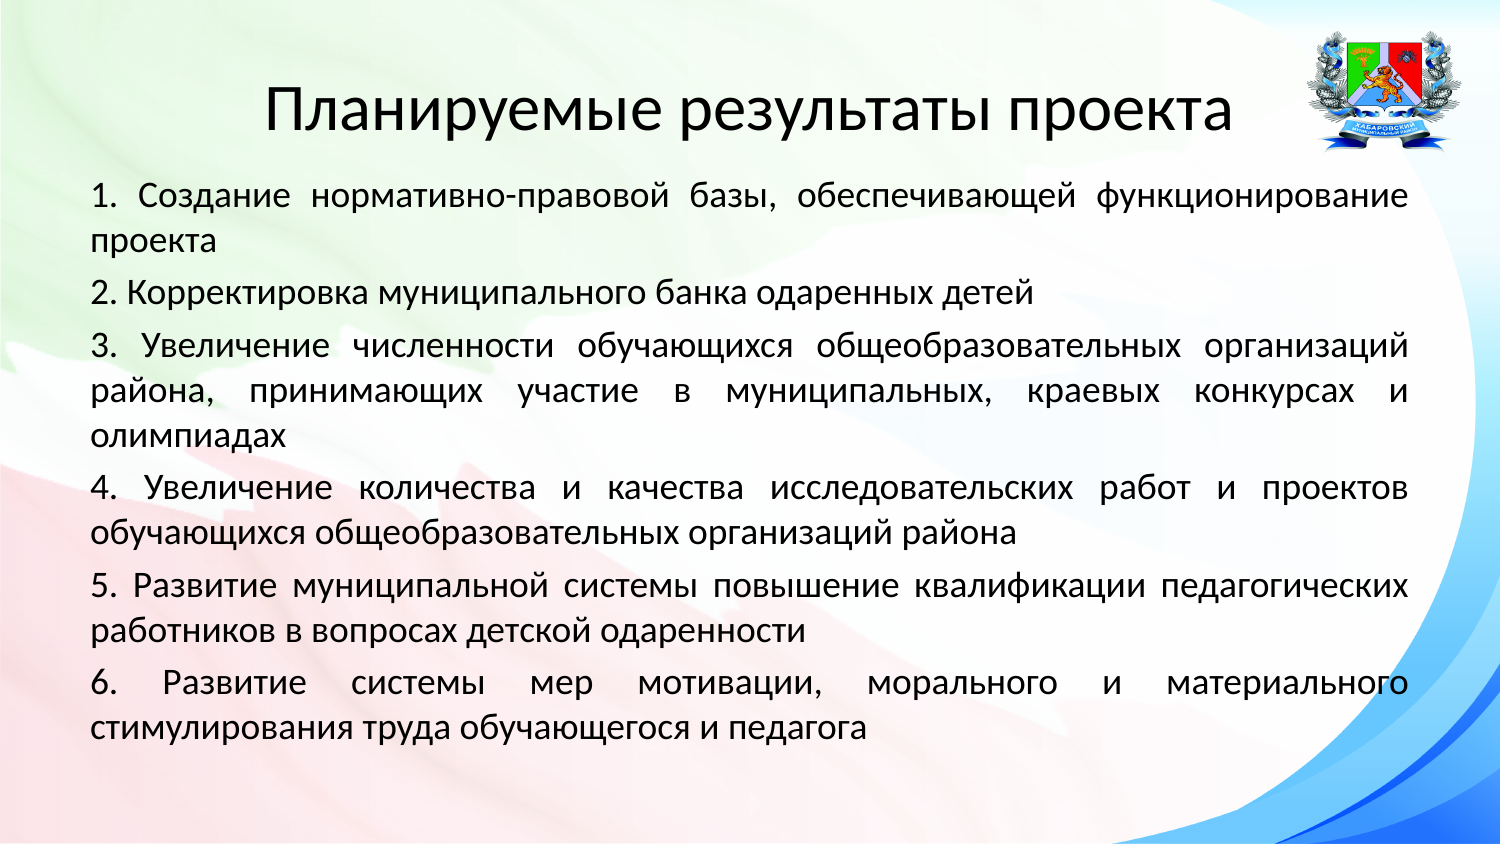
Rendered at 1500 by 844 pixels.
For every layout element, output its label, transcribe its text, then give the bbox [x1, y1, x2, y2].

title Планируемые результаты проекта [74, 33, 1426, 161]
list 1. Создание нормативно-правовой базы, обеспечивающей функционирование проекта 2. Корректировка муниципального банка одаренных детей 3. Увеличение численности обучающихся общеобразовательных организаций района, принимающих участие в муниципальных, краевых конкурсах и олимпиадах 4. Увеличение количества и качества исследовательских работ и проектов обучающихся общеобразовательных организаций района 5. Развитие муниципальной системы повышение квалификации педагогических работников в вопросах детской одаренности 6. Развитие системы мер мотивации, морального и материального стимулирования труда обучающегося и педагога [74, 161, 1426, 754]
picture [0, 0, 1500, 844]
